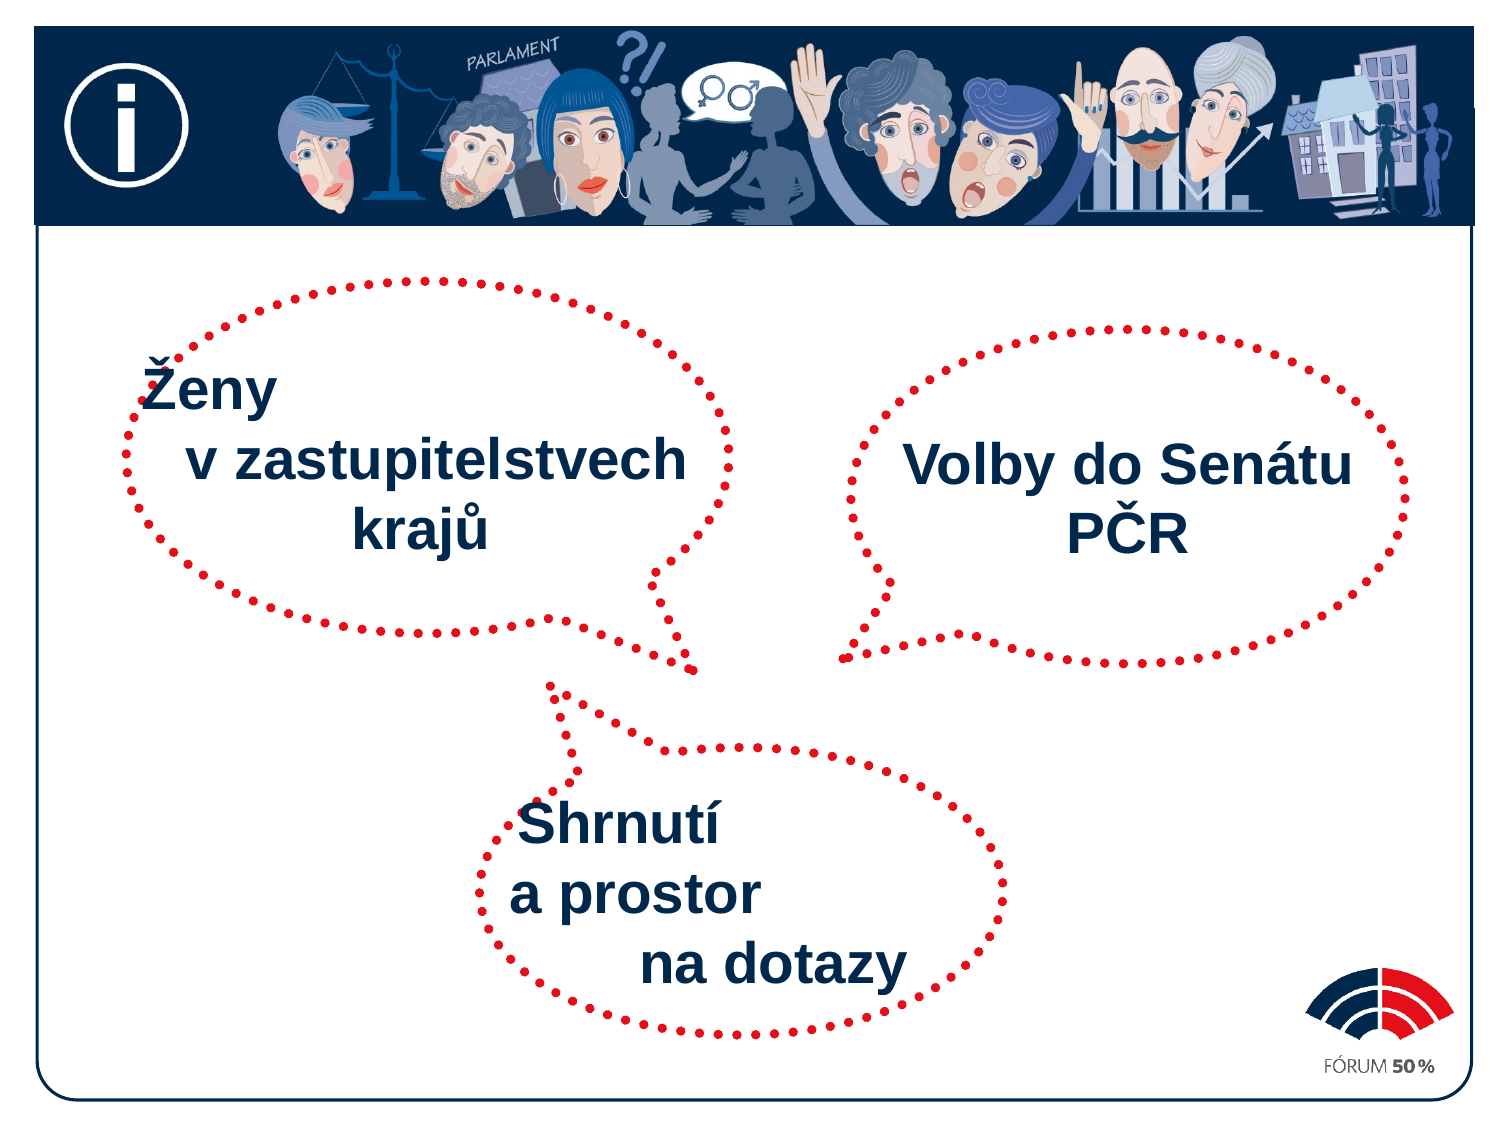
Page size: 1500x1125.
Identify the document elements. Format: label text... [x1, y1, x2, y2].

text_box Ženy v zastupitelstvech krajů [126, 343, 716, 569]
text_box Shrnutí a prostor na dotazy [492, 777, 991, 1003]
picture [34, 26, 1475, 226]
text_box [882, 328, 1373, 418]
text_box [1395, 449, 1407, 543]
text_box Volby do Senátu PČR [861, 418, 1395, 574]
text_box [716, 406, 730, 509]
text_box [849, 451, 861, 542]
text_box [991, 846, 1005, 935]
text_box [842, 574, 1375, 665]
text_box [197, 280, 657, 343]
text_box [549, 685, 902, 777]
picture [1305, 968, 1454, 1073]
text_box [575, 1003, 907, 1037]
text_box [193, 569, 695, 672]
text_box [478, 845, 492, 936]
